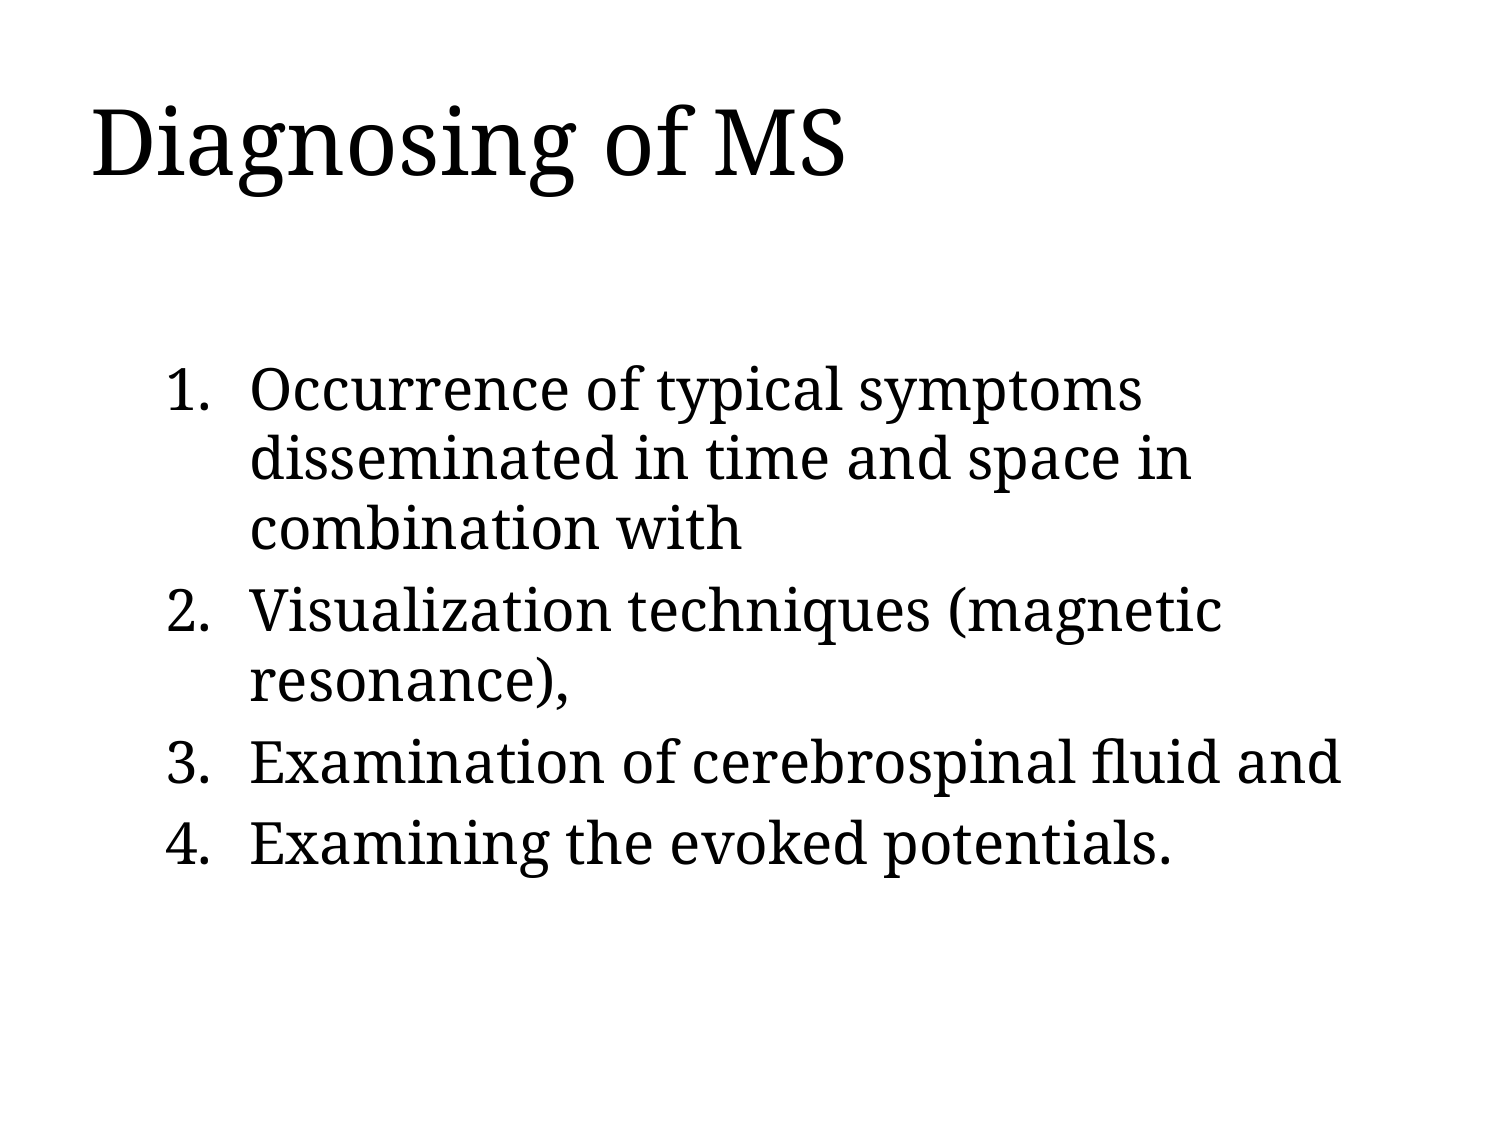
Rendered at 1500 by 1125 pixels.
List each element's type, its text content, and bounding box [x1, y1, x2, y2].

list Occurrence of typical symptoms disseminated in time and space in combination with Visualization techniques (magnetic resonance), Examination of cerebrospinal fluid and Examining the evoked potentials. [75, 262, 1425, 1005]
title Diagnosing of MS [75, 45, 1425, 233]
